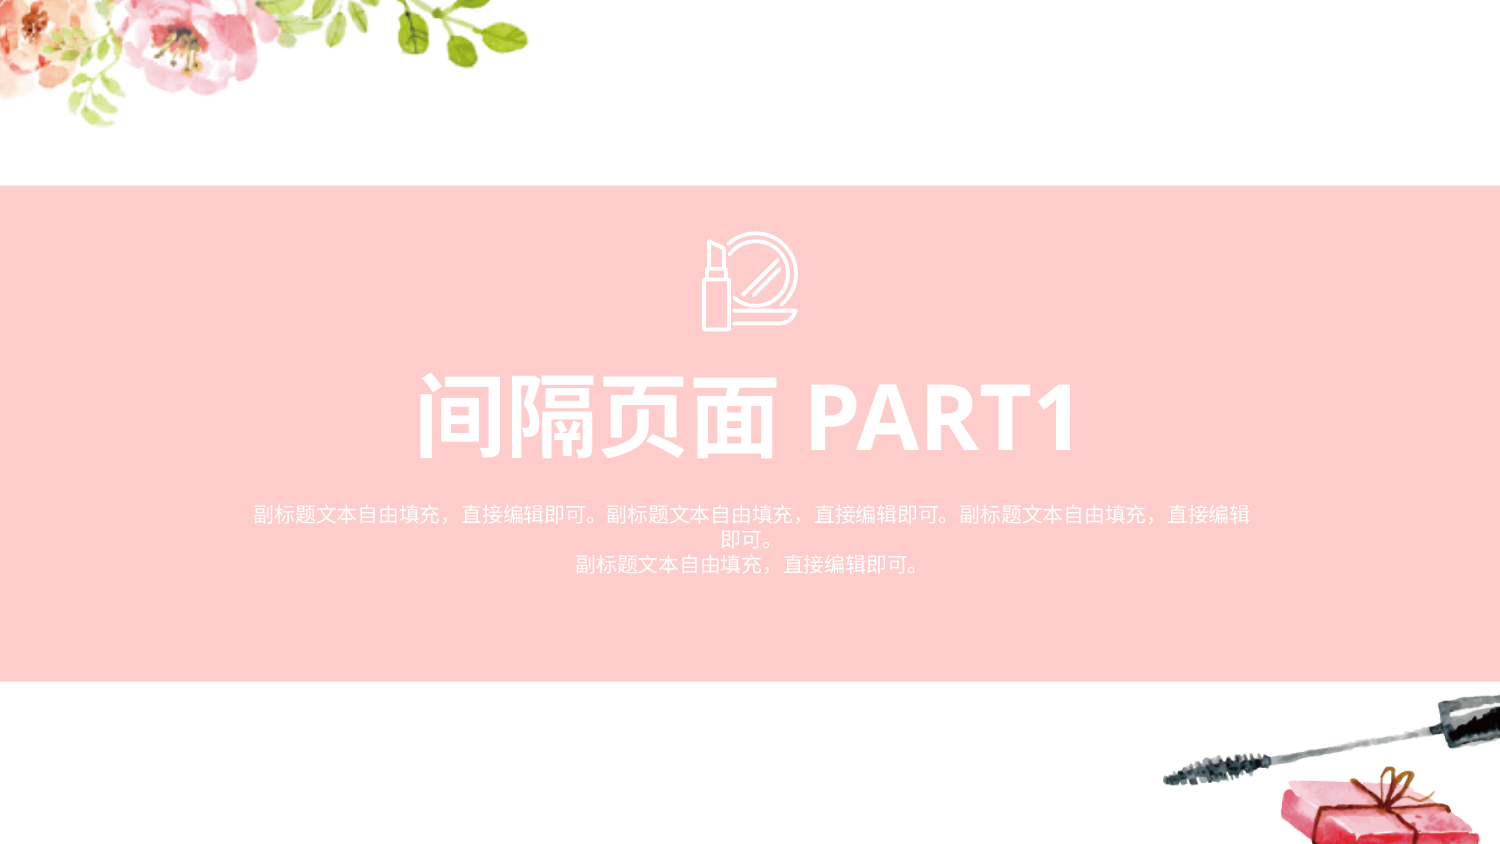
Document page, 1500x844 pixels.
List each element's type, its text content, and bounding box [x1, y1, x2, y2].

text_box 副标题文本自由填充，直接编辑即可。副标题文本自由填充，直接编辑即可。副标题文本自由填充，直接编辑即可。 副标题文本自由填充，直接编辑即可。 [234, 480, 1270, 623]
text_box [726, 231, 798, 307]
text_box [727, 239, 798, 326]
picture [0, 0, 536, 128]
picture [1163, 693, 1500, 844]
text_box 间隔页面PART1 [112, 350, 1388, 481]
text_box [702, 239, 731, 332]
